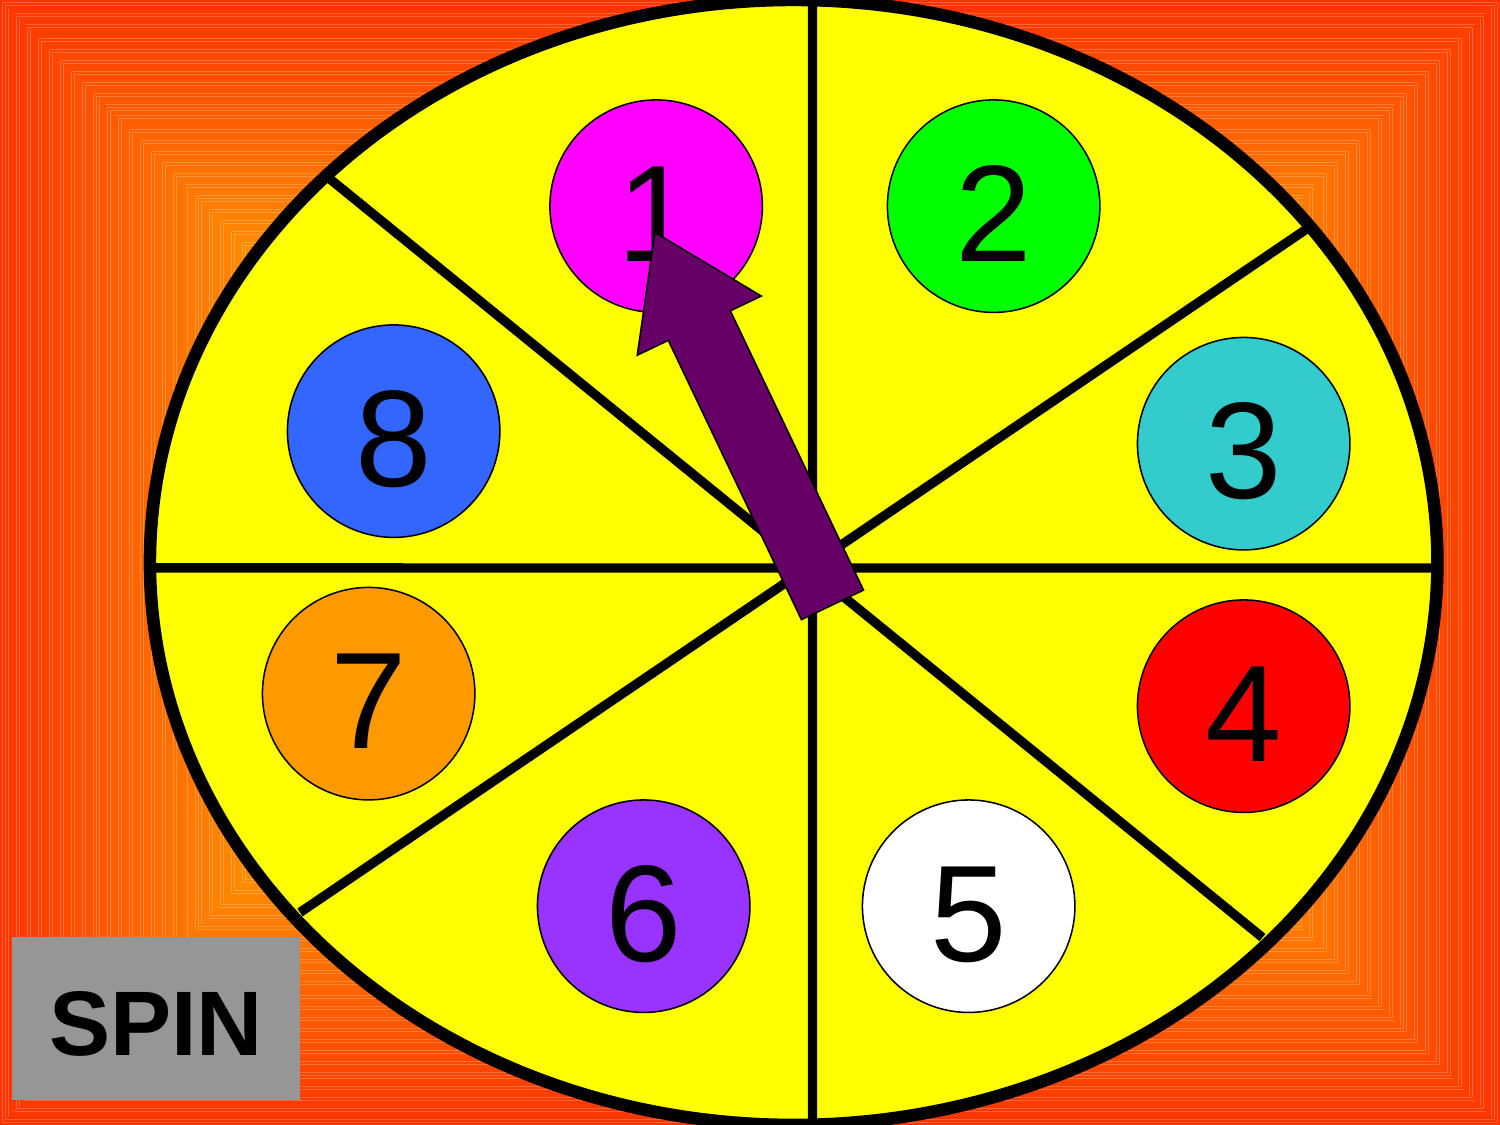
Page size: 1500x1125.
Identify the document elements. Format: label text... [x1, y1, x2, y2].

text_box 6 [537, 799, 750, 1013]
text_box [813, 0, 1438, 567]
text_box 1 [549, 99, 763, 312]
text_box 3 [1137, 337, 1350, 550]
text_box [813, 568, 1438, 1125]
text_box 8 [287, 324, 500, 538]
text_box 2 [887, 99, 1100, 313]
text_box [149, 0, 812, 1125]
text_box SPIN [12, 937, 300, 1100]
text_box 5 [862, 799, 1075, 1013]
text_box [637, 232, 864, 620]
text_box 4 [1137, 599, 1350, 813]
text_box 7 [262, 587, 475, 800]
